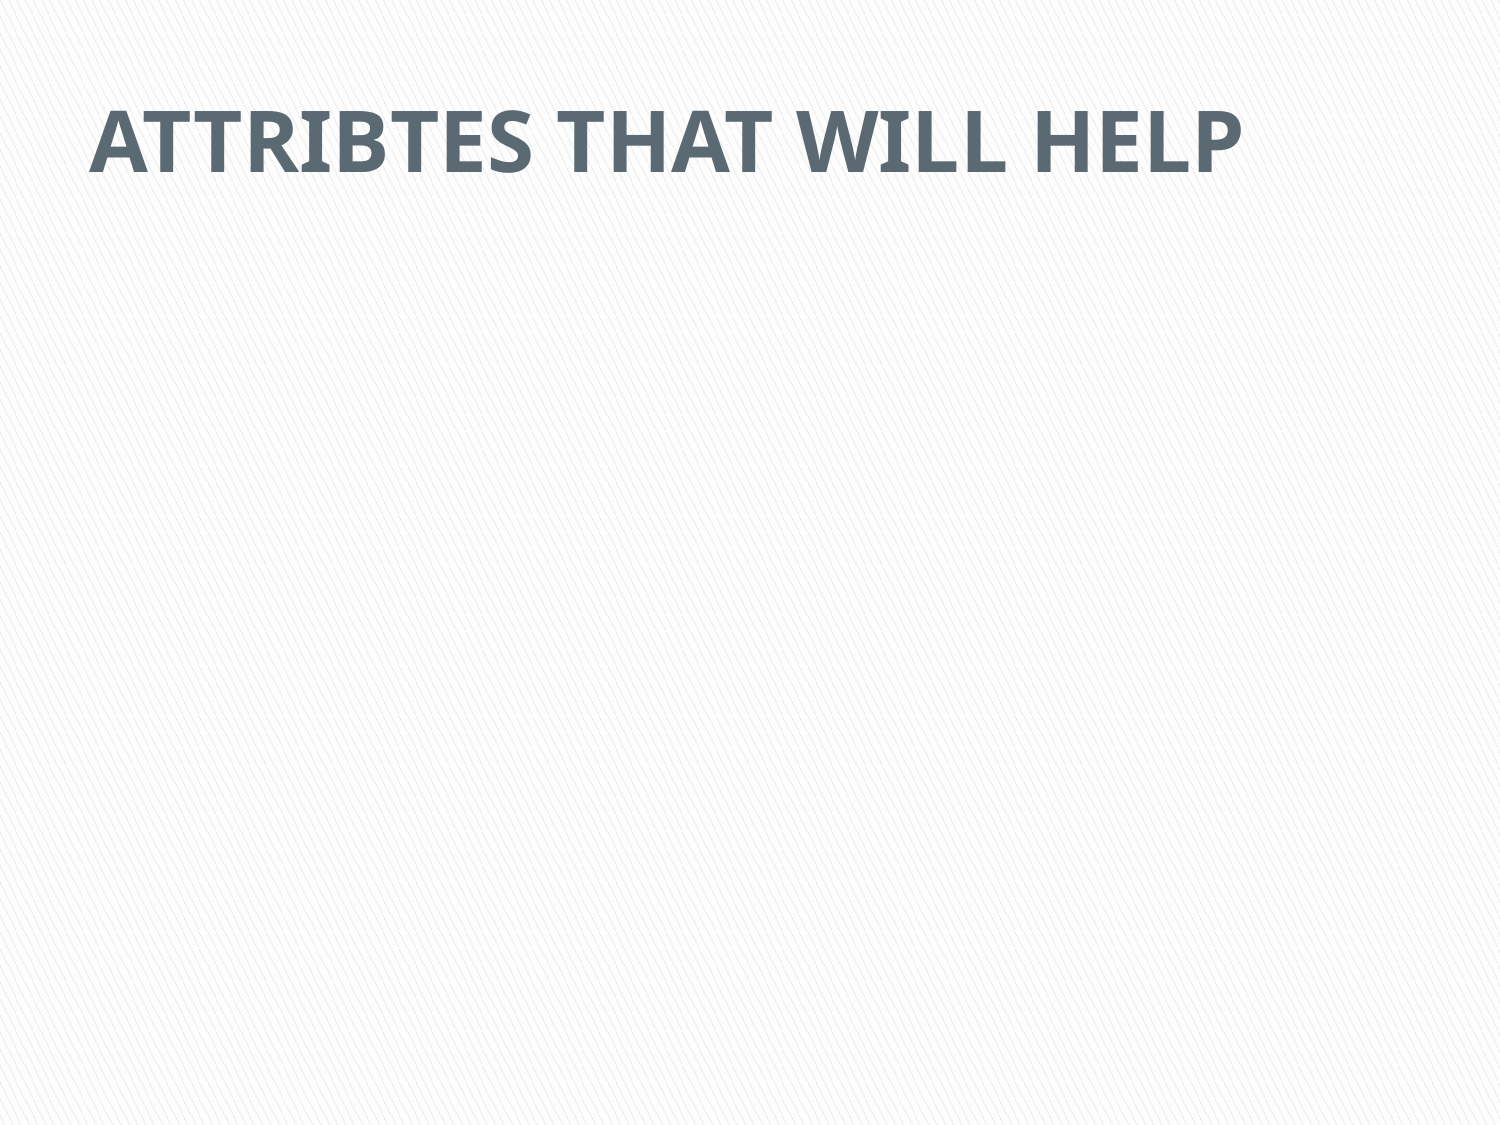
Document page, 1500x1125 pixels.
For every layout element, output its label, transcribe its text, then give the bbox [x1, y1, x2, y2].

title ATTRIBTES THAT WILL HELP [75, 44, 1425, 233]
